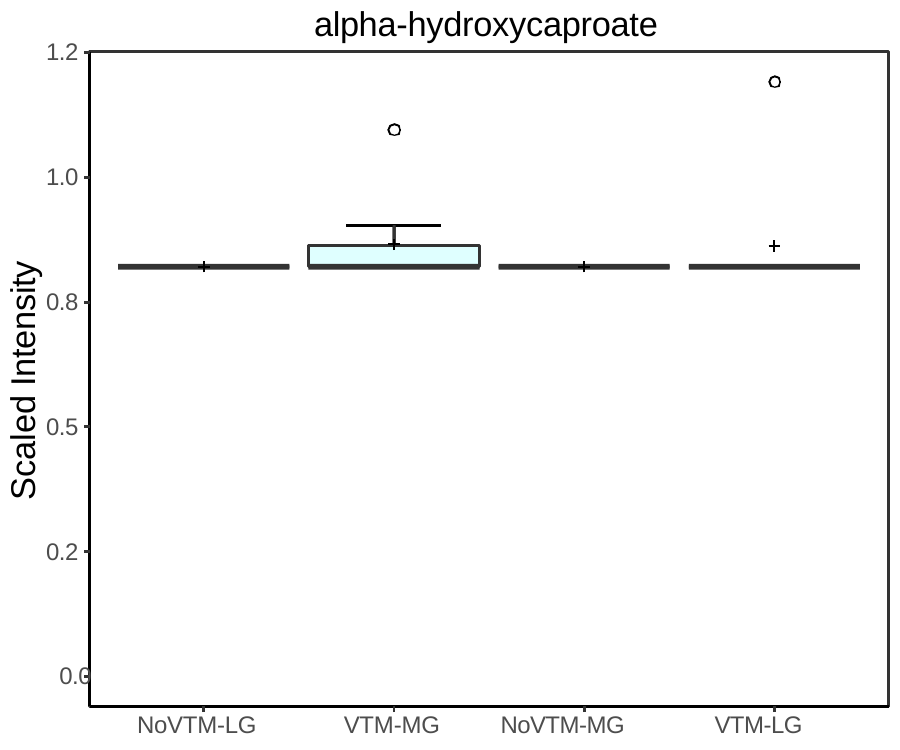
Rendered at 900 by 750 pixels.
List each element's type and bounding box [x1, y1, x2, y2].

text_box [1, 256, 82, 503]
footer [57, 661, 95, 750]
text_box [83, 50, 891, 750]
text_box [44, 533, 82, 565]
text_box [44, 34, 82, 66]
text_box [44, 159, 82, 191]
text_box [312, 0, 666, 44]
slide_number [134, 713, 275, 750]
